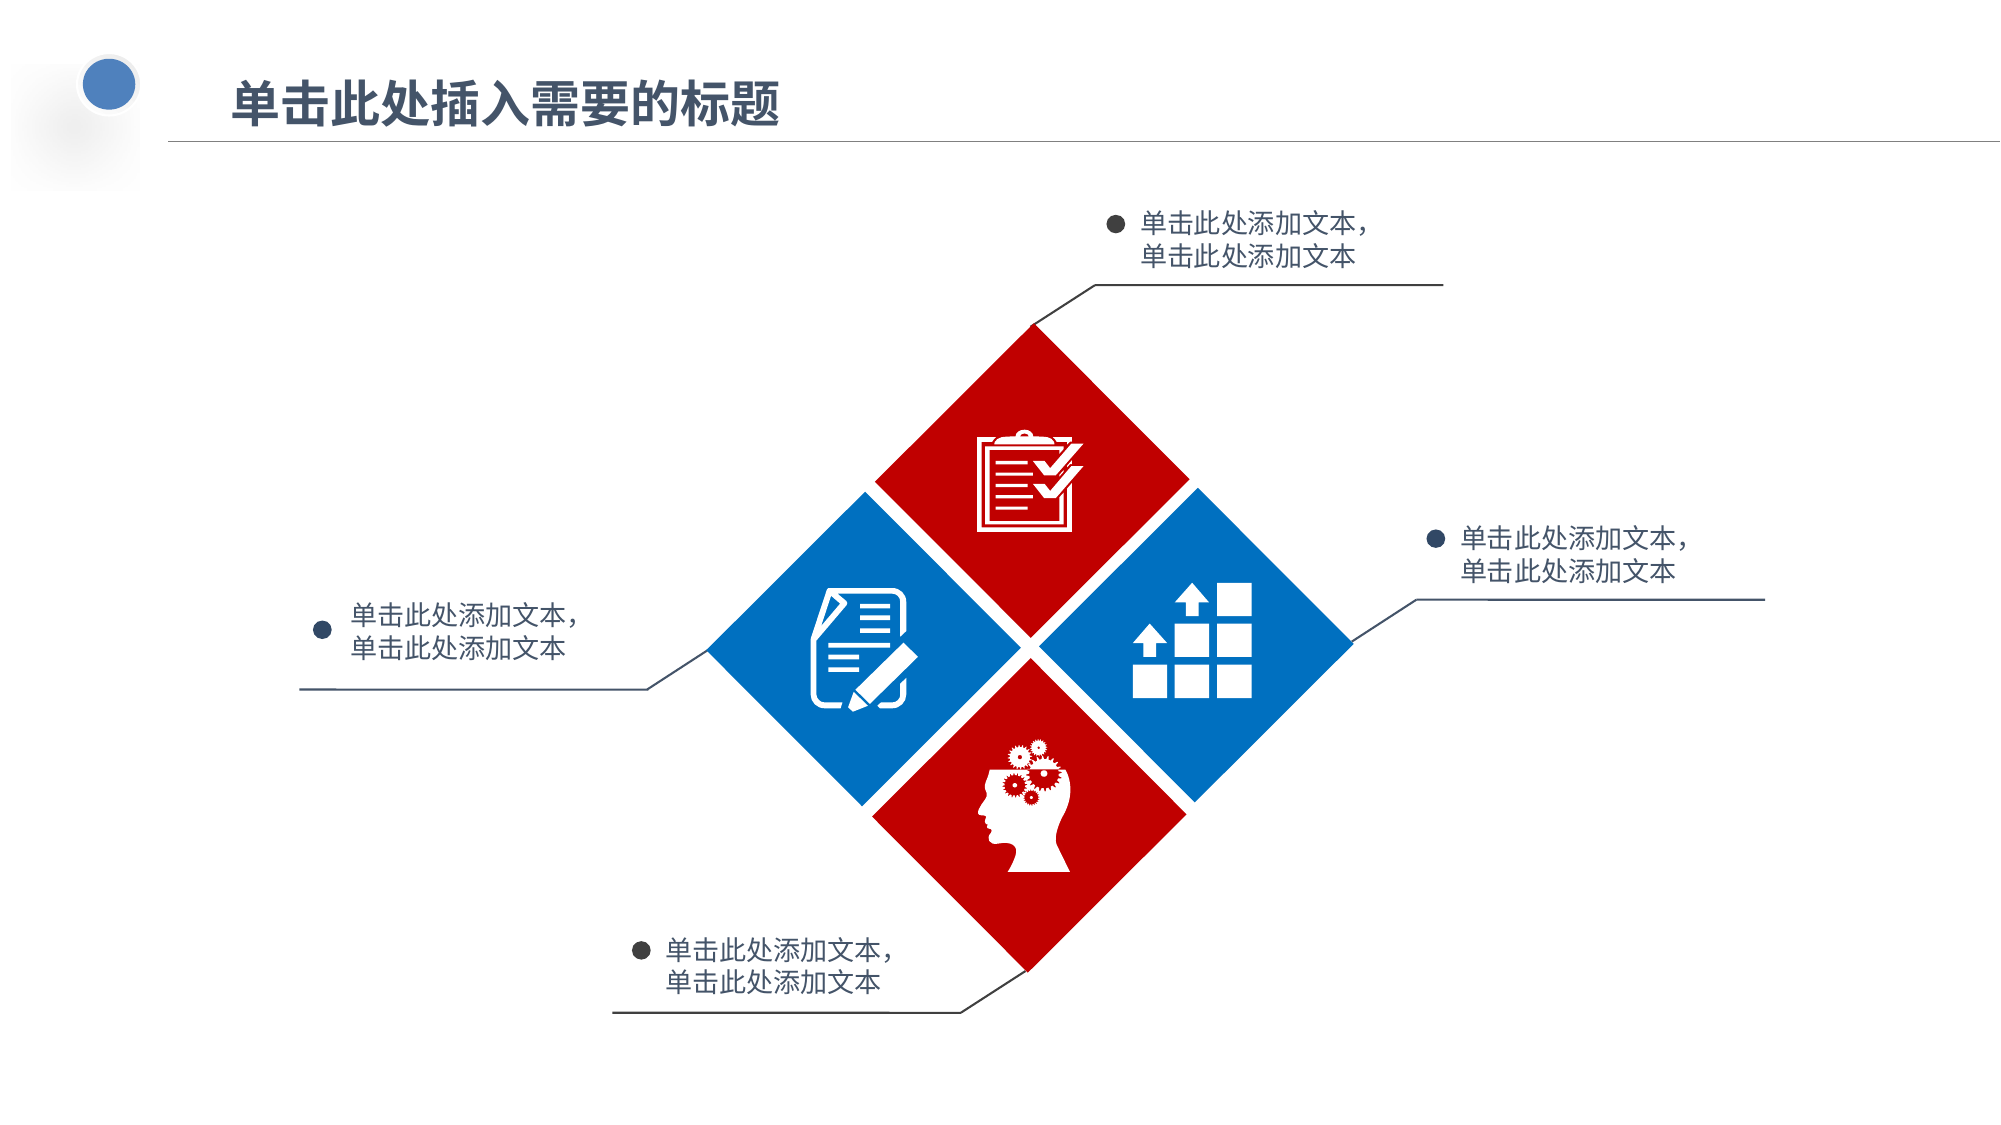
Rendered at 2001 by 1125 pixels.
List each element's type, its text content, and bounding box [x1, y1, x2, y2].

title 单击此处插入需要的标题 [157, 61, 853, 144]
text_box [916, 704, 1142, 927]
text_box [299, 590, 712, 690]
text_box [1083, 534, 1309, 756]
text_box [751, 538, 976, 760]
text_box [919, 370, 1145, 592]
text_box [1030, 199, 1444, 327]
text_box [1351, 513, 1766, 642]
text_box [612, 925, 1026, 1014]
